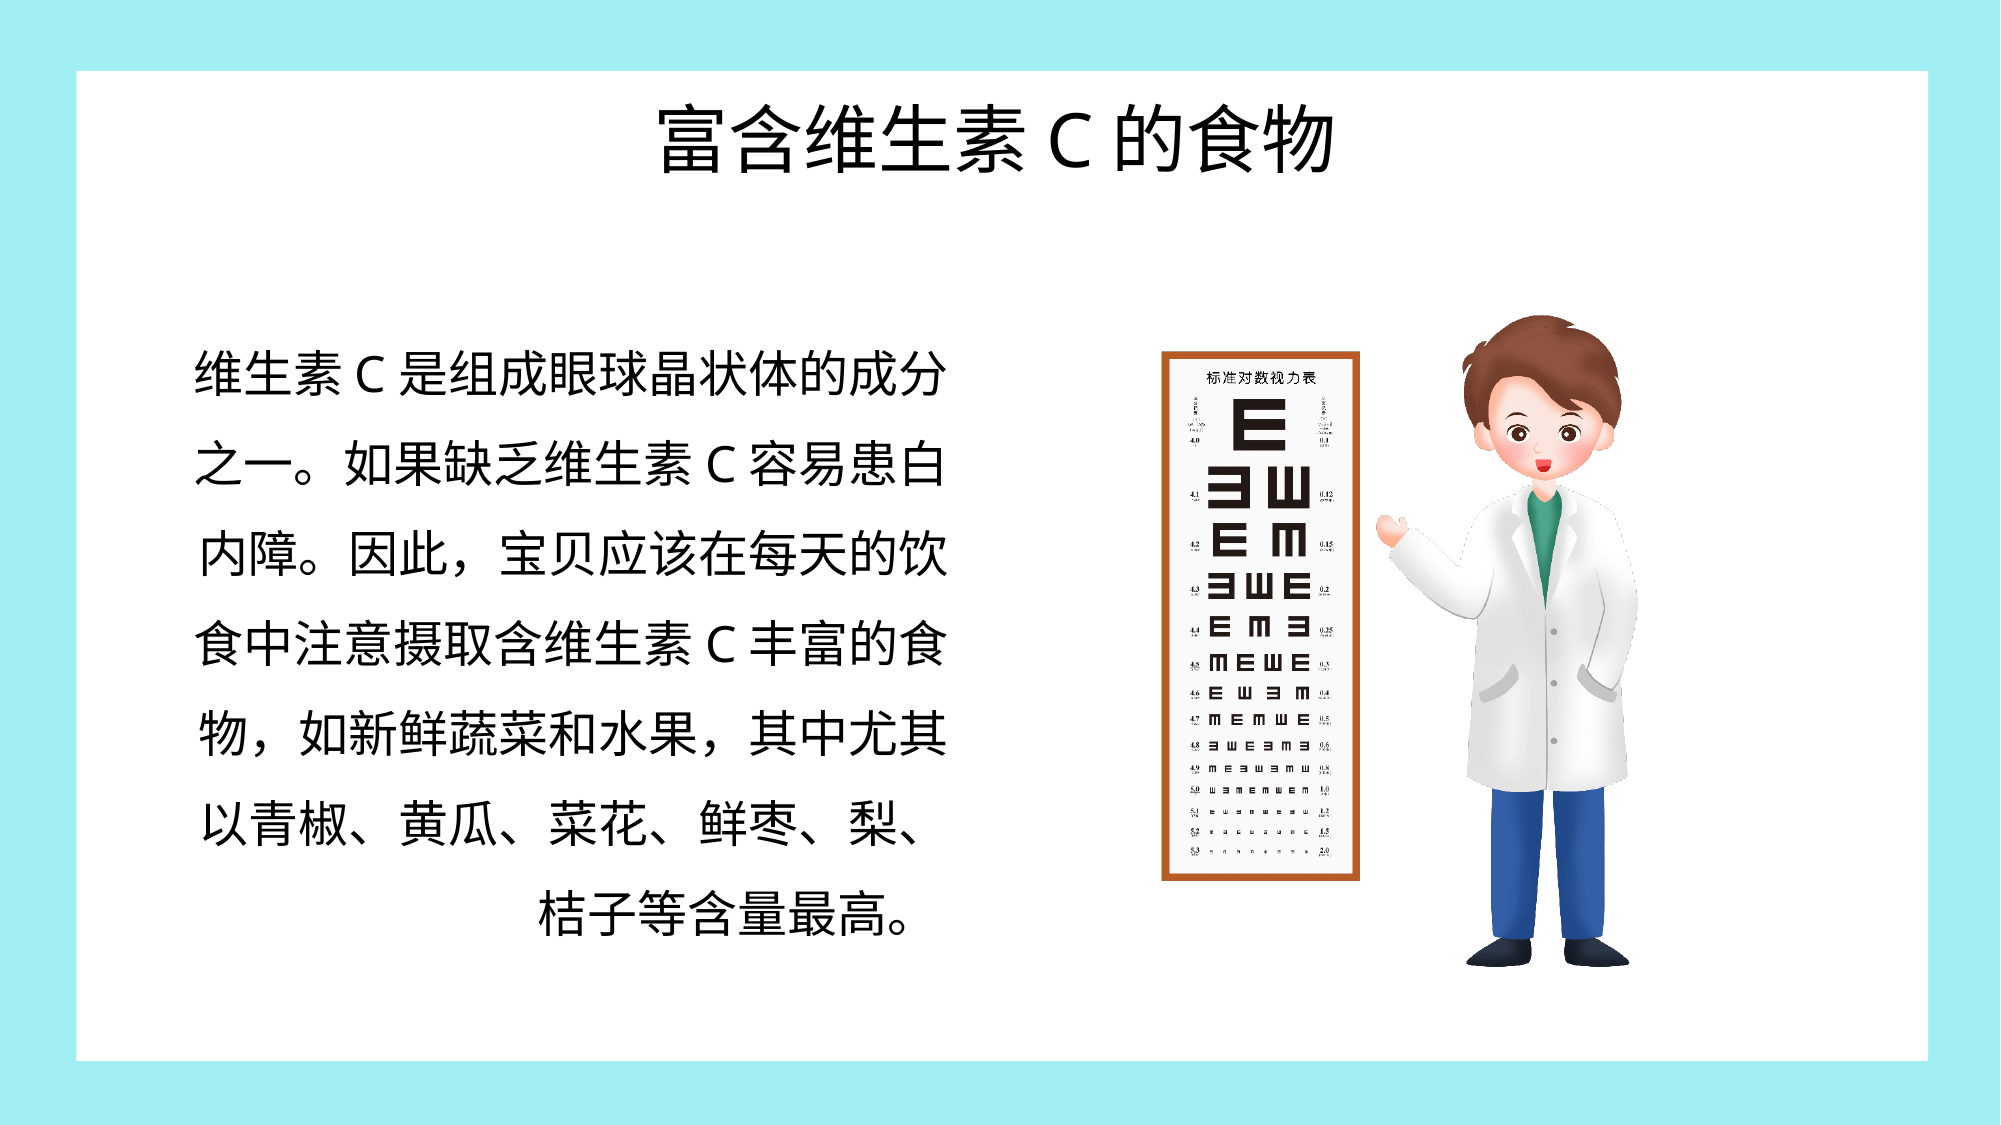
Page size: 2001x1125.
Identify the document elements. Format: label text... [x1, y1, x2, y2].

text_box 维生素C是组成眼球晶状体的成分之一。如果缺乏维生素C容易患白内障。因此，宝贝应该在每天的饮食中注意摄取含维生素C丰富的食物，如新鲜蔬菜和水果，其中尤其以青椒、黄瓜、菜花、鲜枣、梨、桔子等含量最高。 [171, 305, 964, 951]
picture [1036, 255, 1779, 998]
text_box 富含维生素C的食物 [638, 95, 1352, 192]
